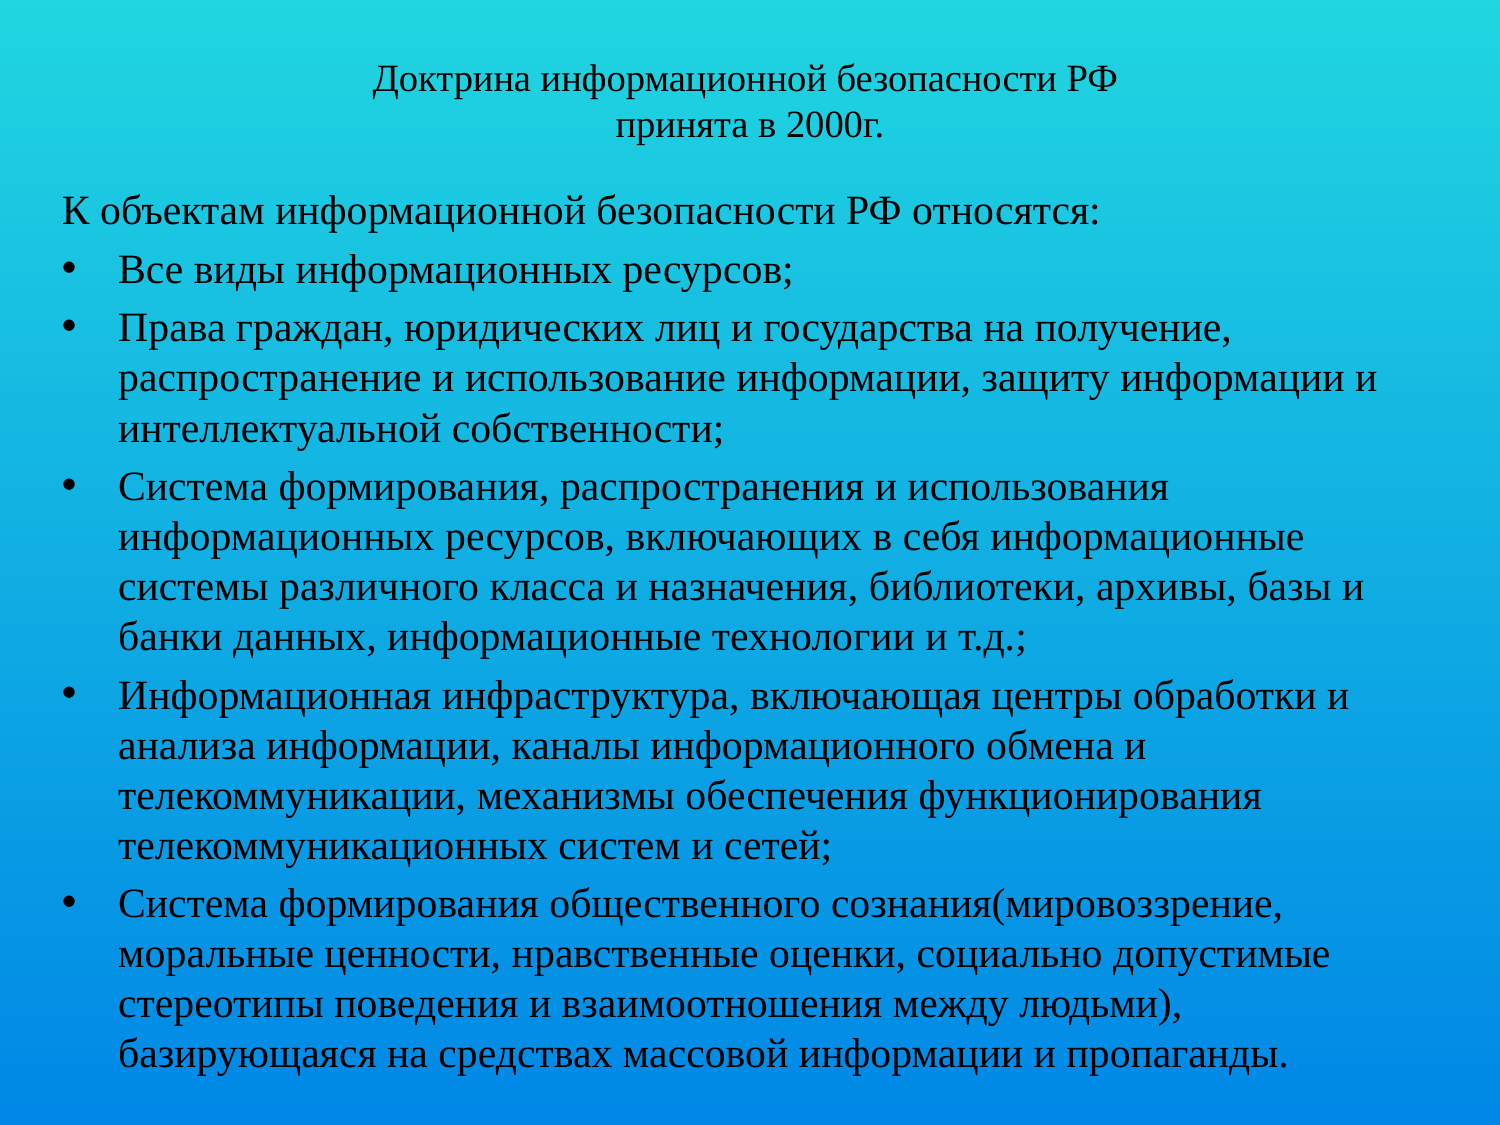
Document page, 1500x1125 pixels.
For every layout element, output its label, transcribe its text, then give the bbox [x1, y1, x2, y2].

title Доктрина информационной безопасности РФ принята в 2000г. [75, 45, 1425, 153]
list К объектам информационной безопасности РФ относятся: Все виды информационных ресурсов; Права граждан, юридических лиц и государства на получение, распространение и использование информации, защиту информации и интеллектуальной собственности; Система формирования, распространения и использования информационных ресурсов, включающих в себя информационные системы различного класса и назначения, библиотеки, архивы, базы и банки данных, информационные технологии и т.д.; Информационная инфраструктура, включающая центры обработки и анализа информации, каналы информационного обмена и телекоммуникации, механизмы обеспечения функционирования телекоммуникационных систем и сетей; Система формирования общественного сознания(мировоззрение, моральные ценности, нравственные оценки, социально допустимые стереотипы поведения и взаимоотношения между людьми), базирующаяся на средствах массовой информации и пропаганды. [46, 175, 1454, 1090]
